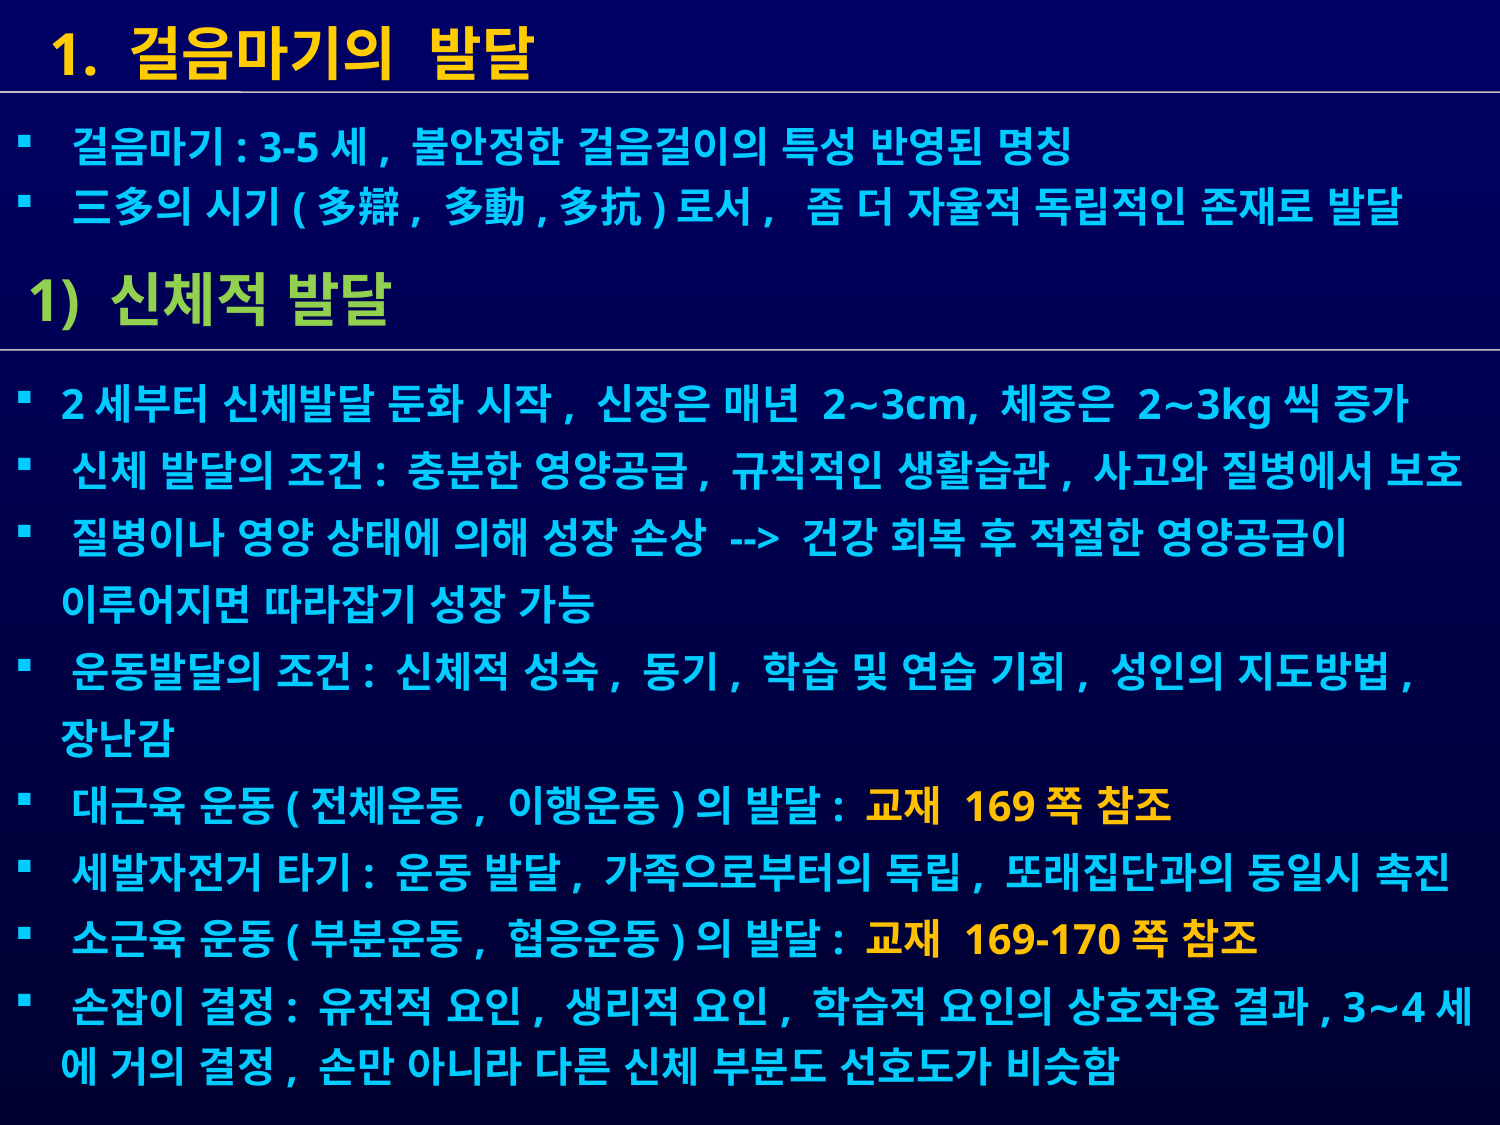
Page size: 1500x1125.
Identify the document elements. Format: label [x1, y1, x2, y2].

text_box [0, 9, 1500, 1106]
